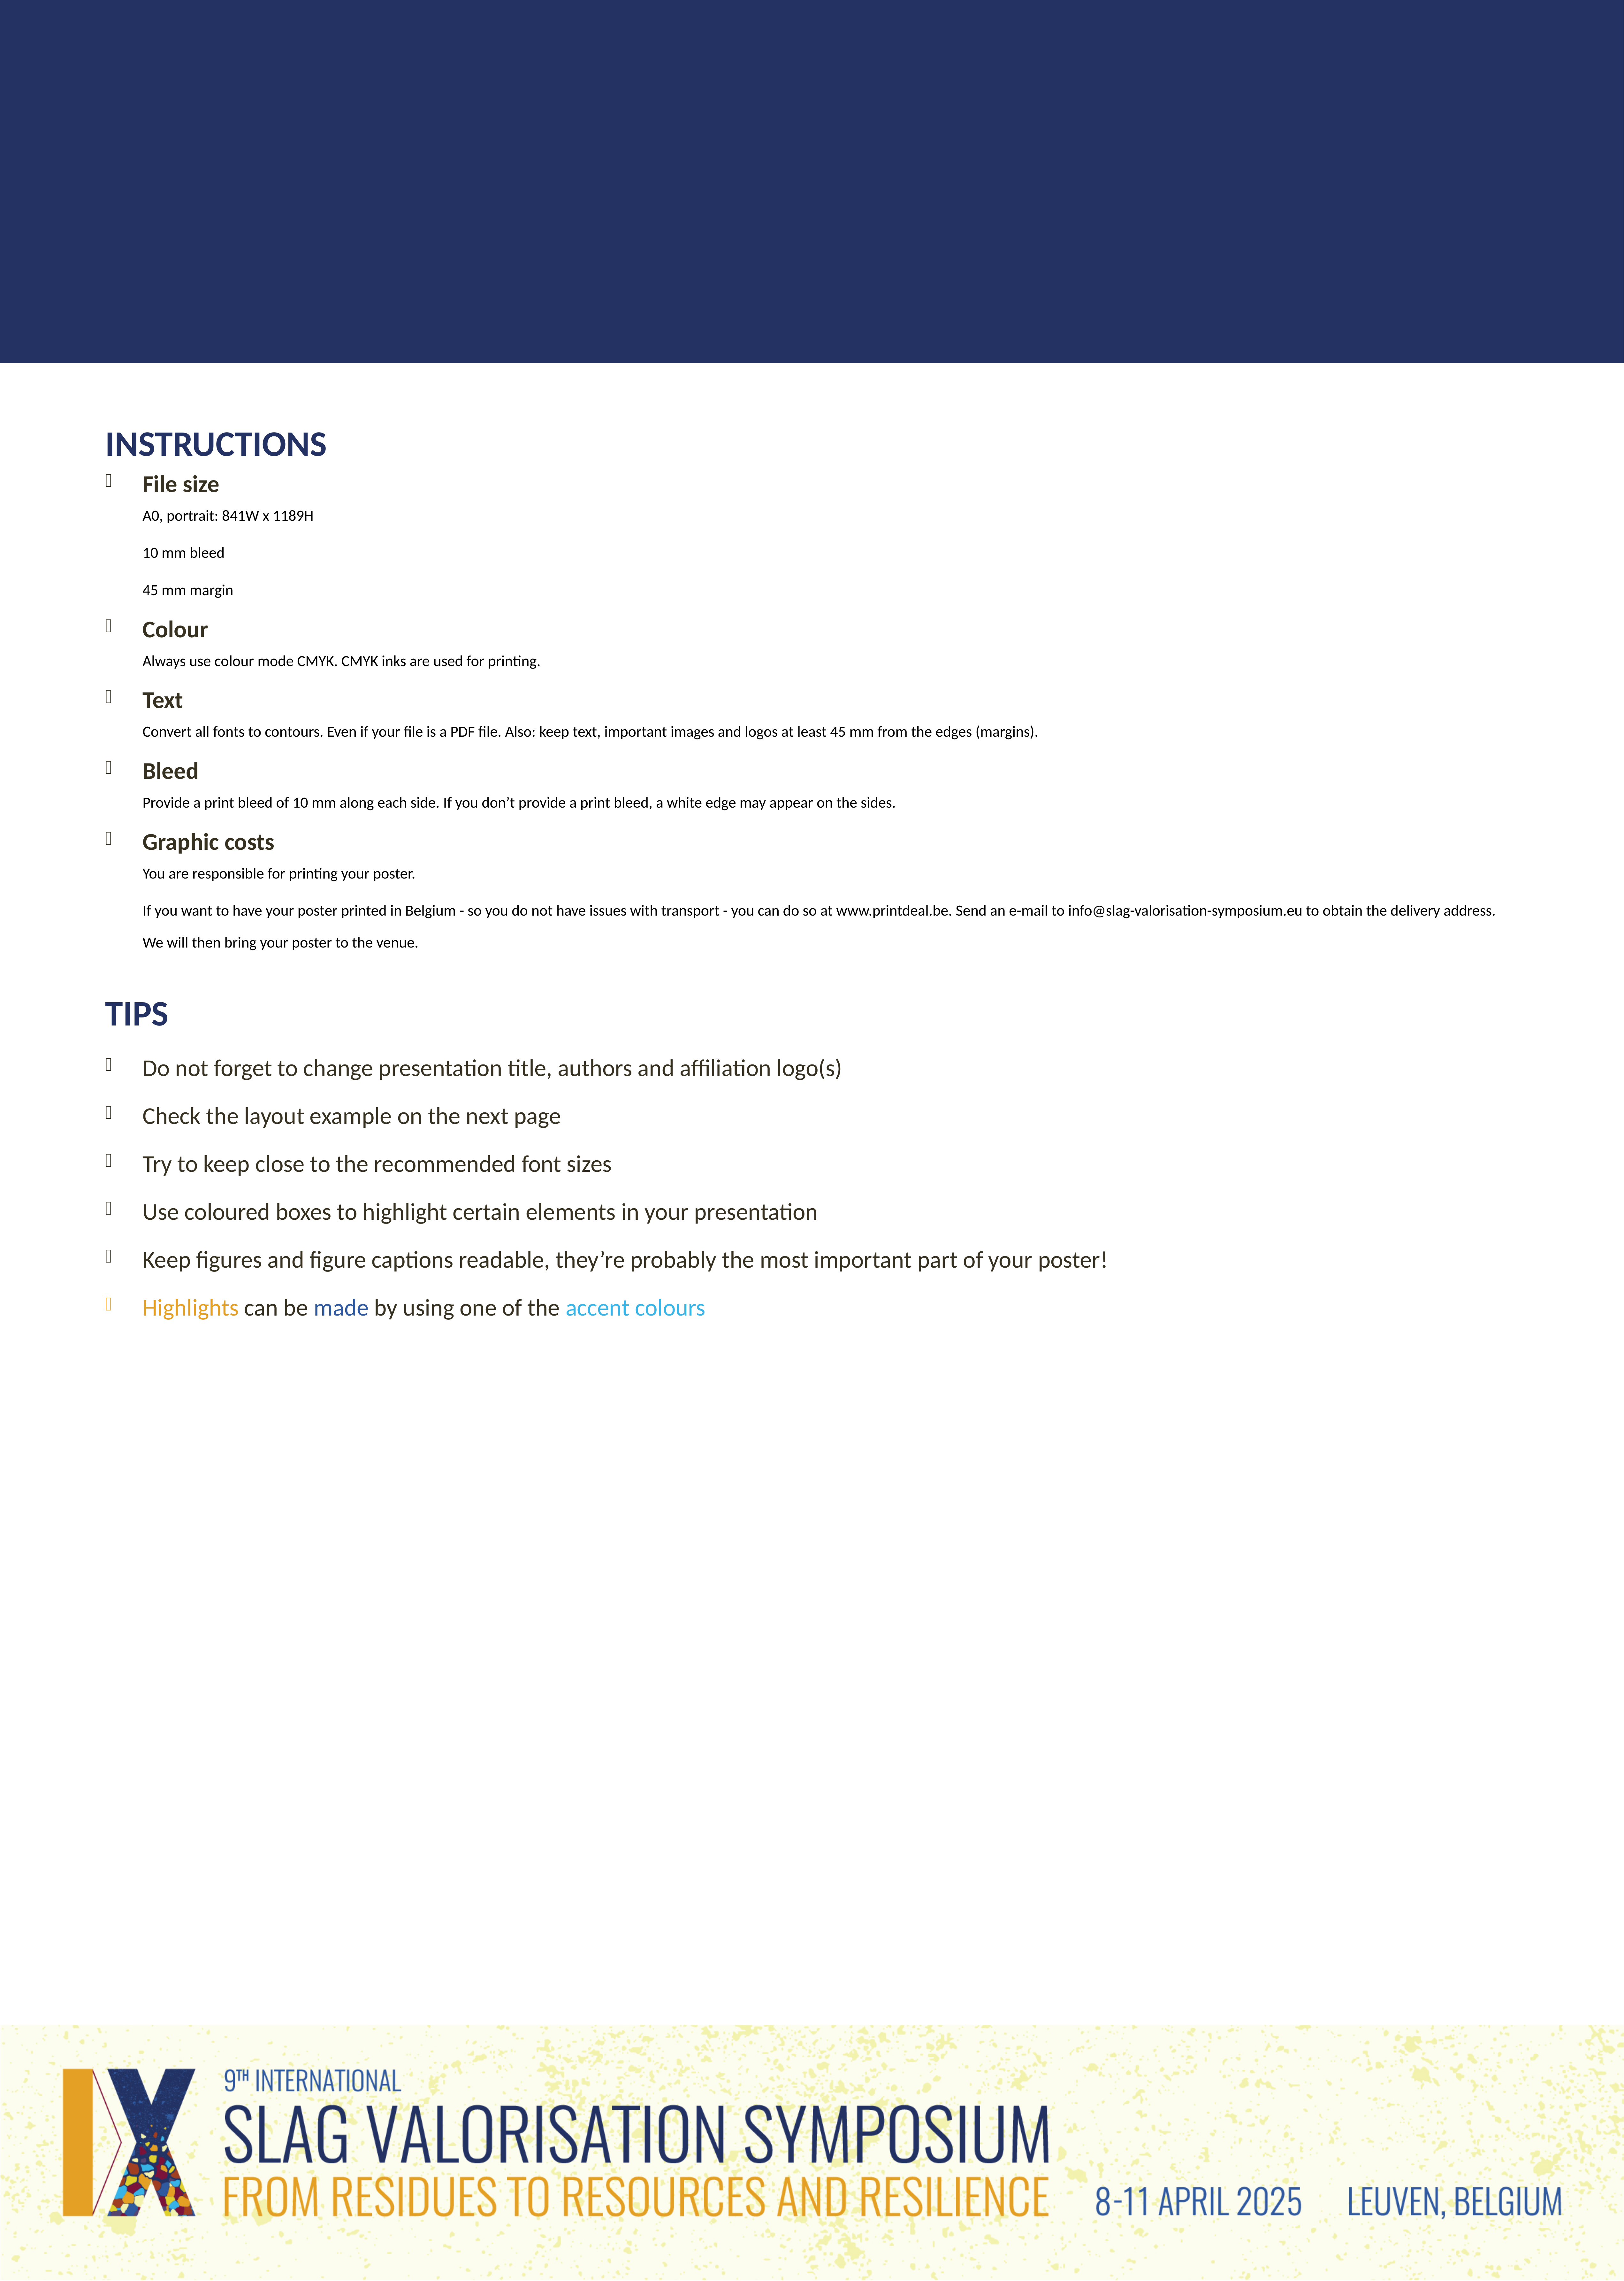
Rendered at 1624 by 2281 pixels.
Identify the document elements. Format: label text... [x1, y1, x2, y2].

text_box INSTRUCTIONS File size A0, portrait: 841W x 1189H 10 mm bleed 45 mm margin Colour Always use colour mode CMYK. CMYK inks are used for printing. Text Convert all fonts to contours. Even if your file is a PDF file. Also: keep text, important images and logos at least 45 mm from the edges (margins). Bleed Provide a print bleed of 10 mm along each side. If you don’t provide a print bleed, a white edge may appear on the sides. Graphic costs You are responsible for printing your poster. If you want to have your poster printed in Belgium - so you do not have issues with transport - you can do so at www.printdeal.be. Send an e-mail to info@slag-valorisation-symposium.eu to obtain the delivery address. We will then bring your poster to the venue. TIPS Do not forget to change presentation title, authors and affiliation logo(s) Check the layout example on the next page Try to keep close to the recommended font sizes Use coloured boxes to highlight certain elements in your presentation Keep figures and figure captions readable, they’re probably the most important part of your poster! Highlights can be made by using one of the accent colours [104, 419, 1522, 1321]
text_box [0, 0, 1624, 364]
picture [0, 2025, 1624, 2280]
